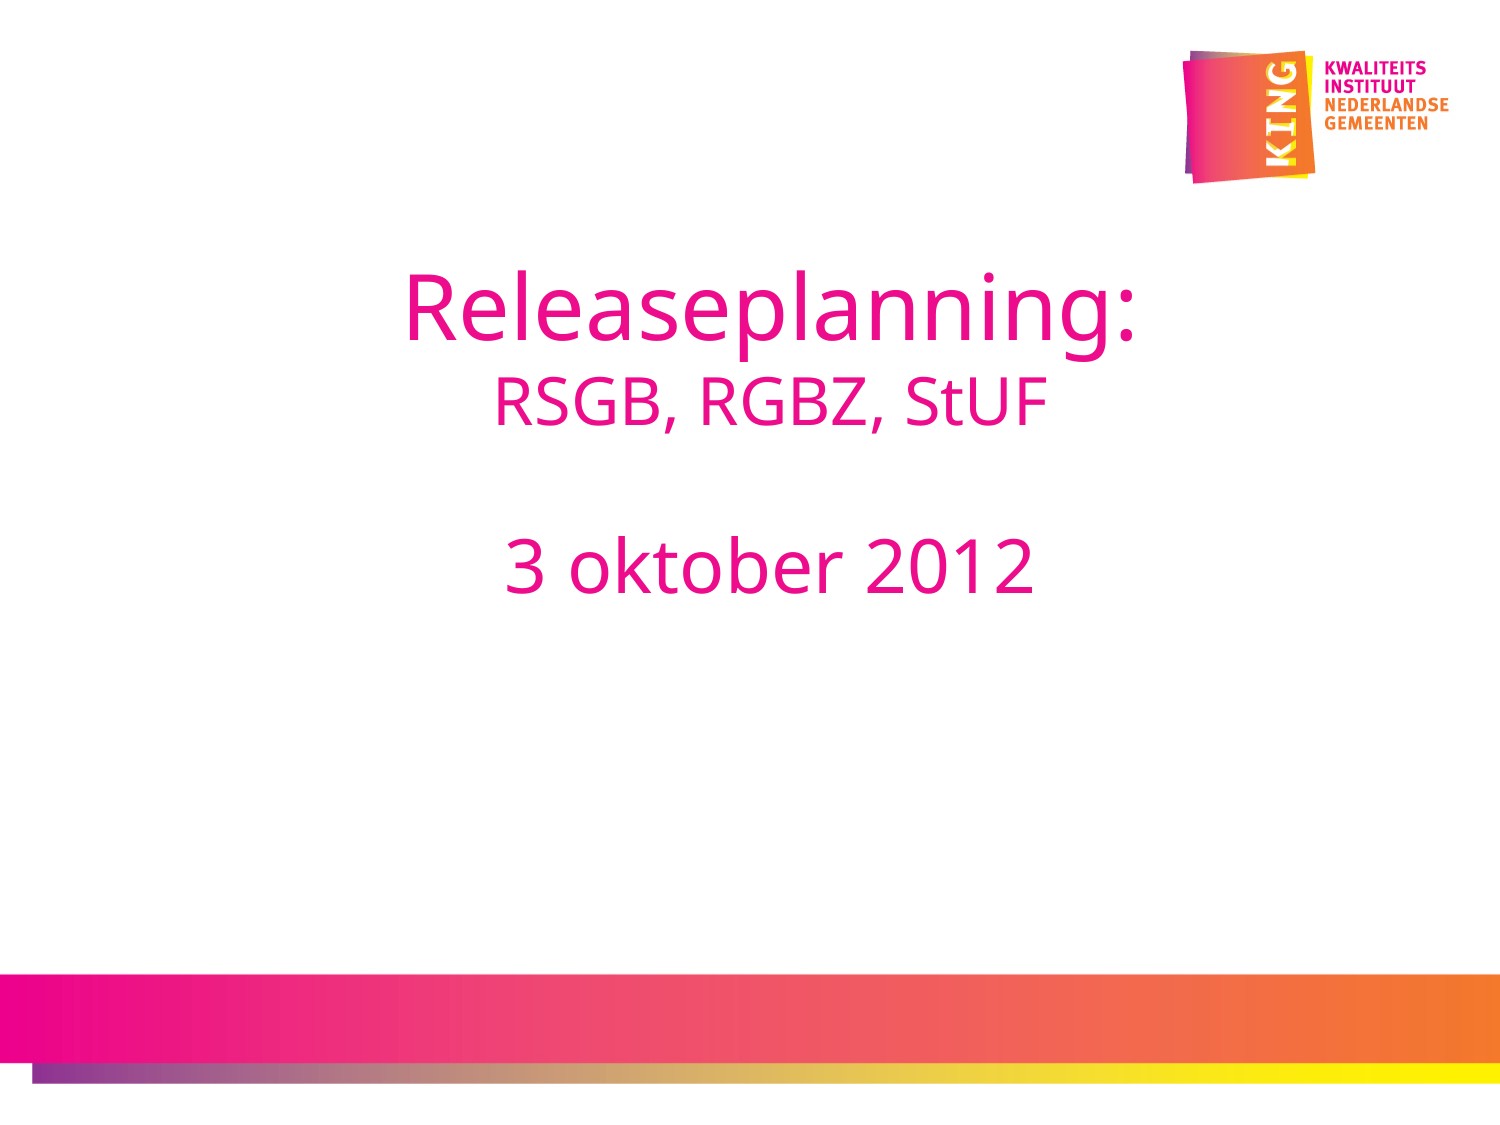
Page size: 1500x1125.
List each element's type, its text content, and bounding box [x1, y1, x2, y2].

title Releaseplanning: RSGB, RGBZ, StUF 3 oktober 2012 [356, 241, 1186, 429]
picture [0, 0, 1500, 1125]
